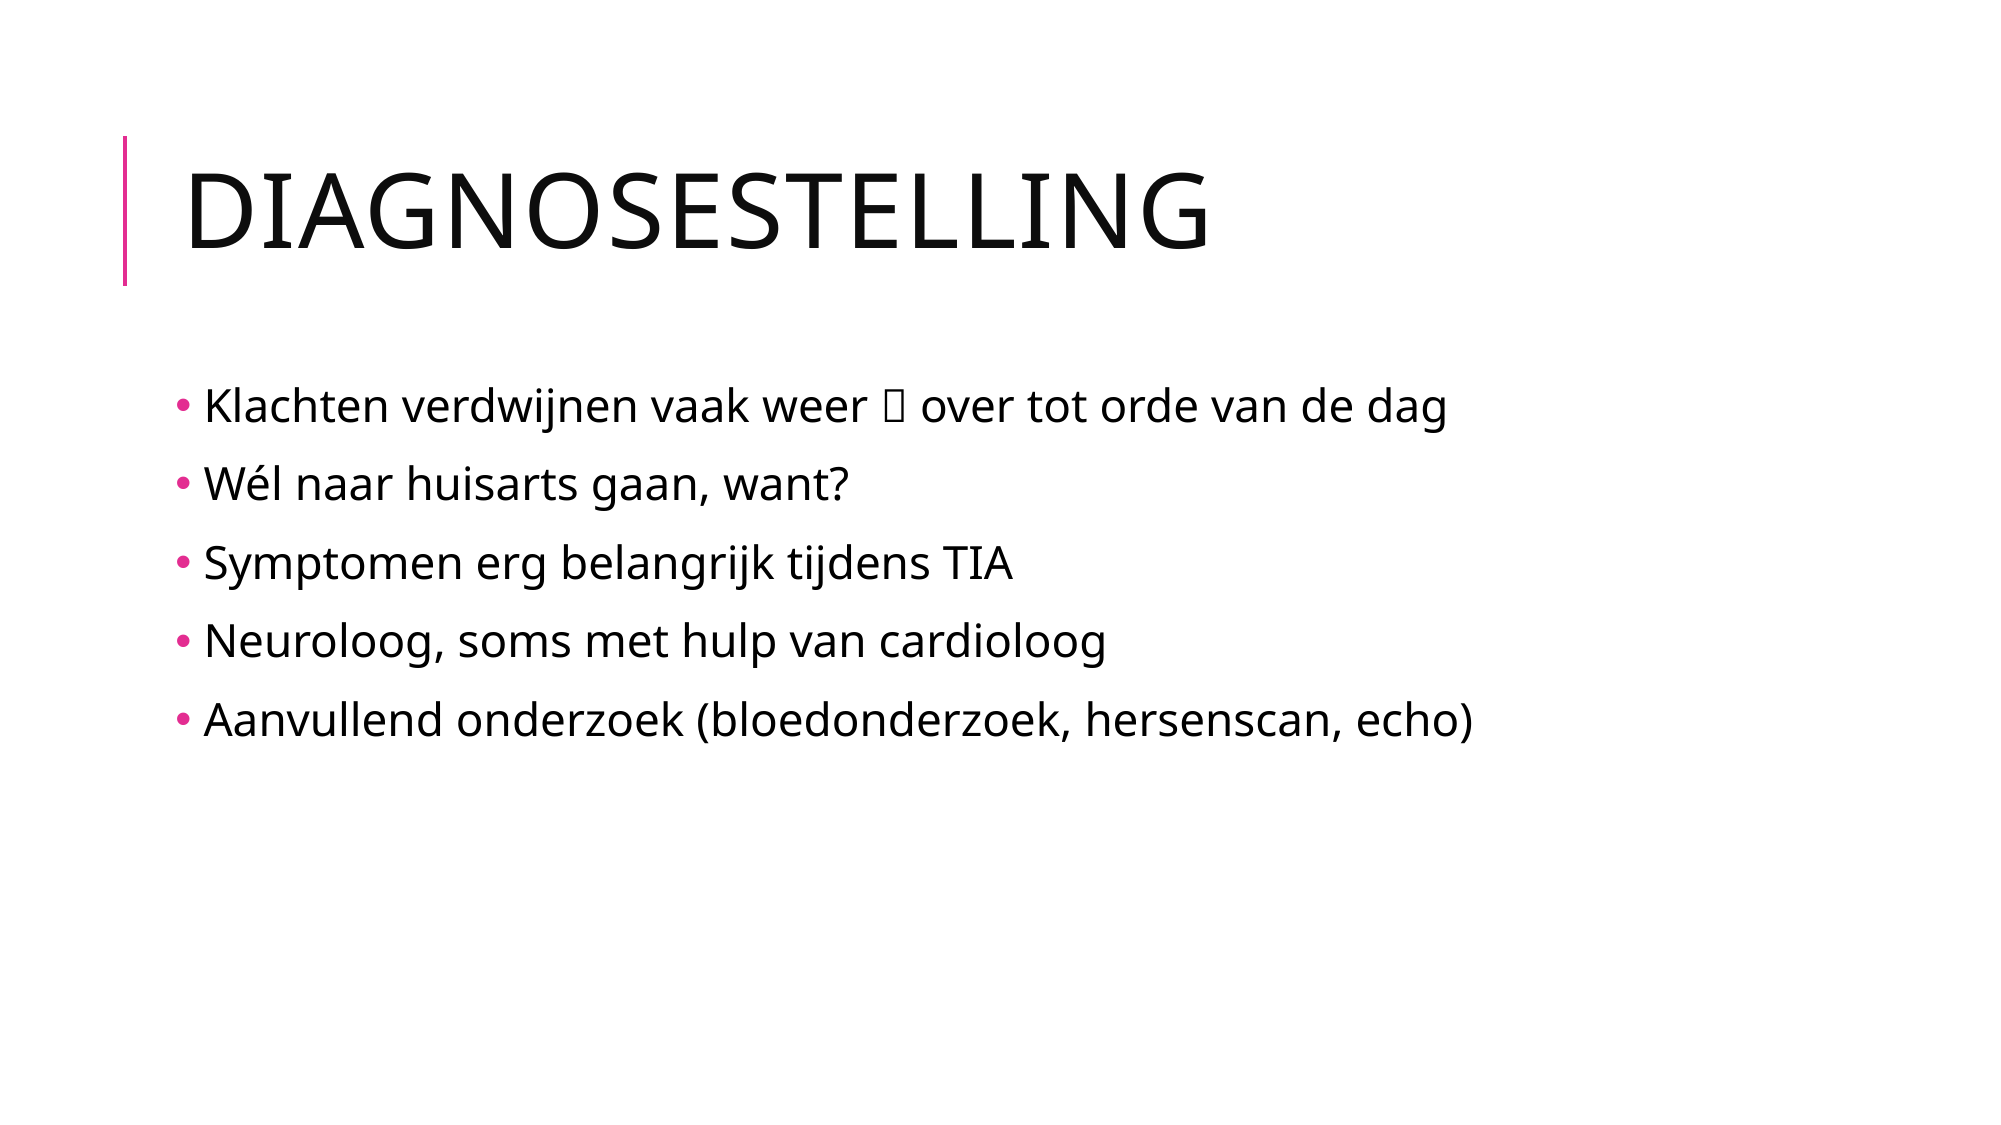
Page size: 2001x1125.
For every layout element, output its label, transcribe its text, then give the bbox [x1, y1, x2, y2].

list Klachten verdwijnen vaak weer  over tot orde van de dag Wél naar huisarts gaan, want? Symptomen erg belangrijk tijdens TIA Neuroloog, soms met hulp van cardioloog Aanvullend onderzoek (bloedonderzoek, hersenscan, echo) [168, 375, 1763, 1035]
title Diagnosestelling [168, 96, 1763, 342]
